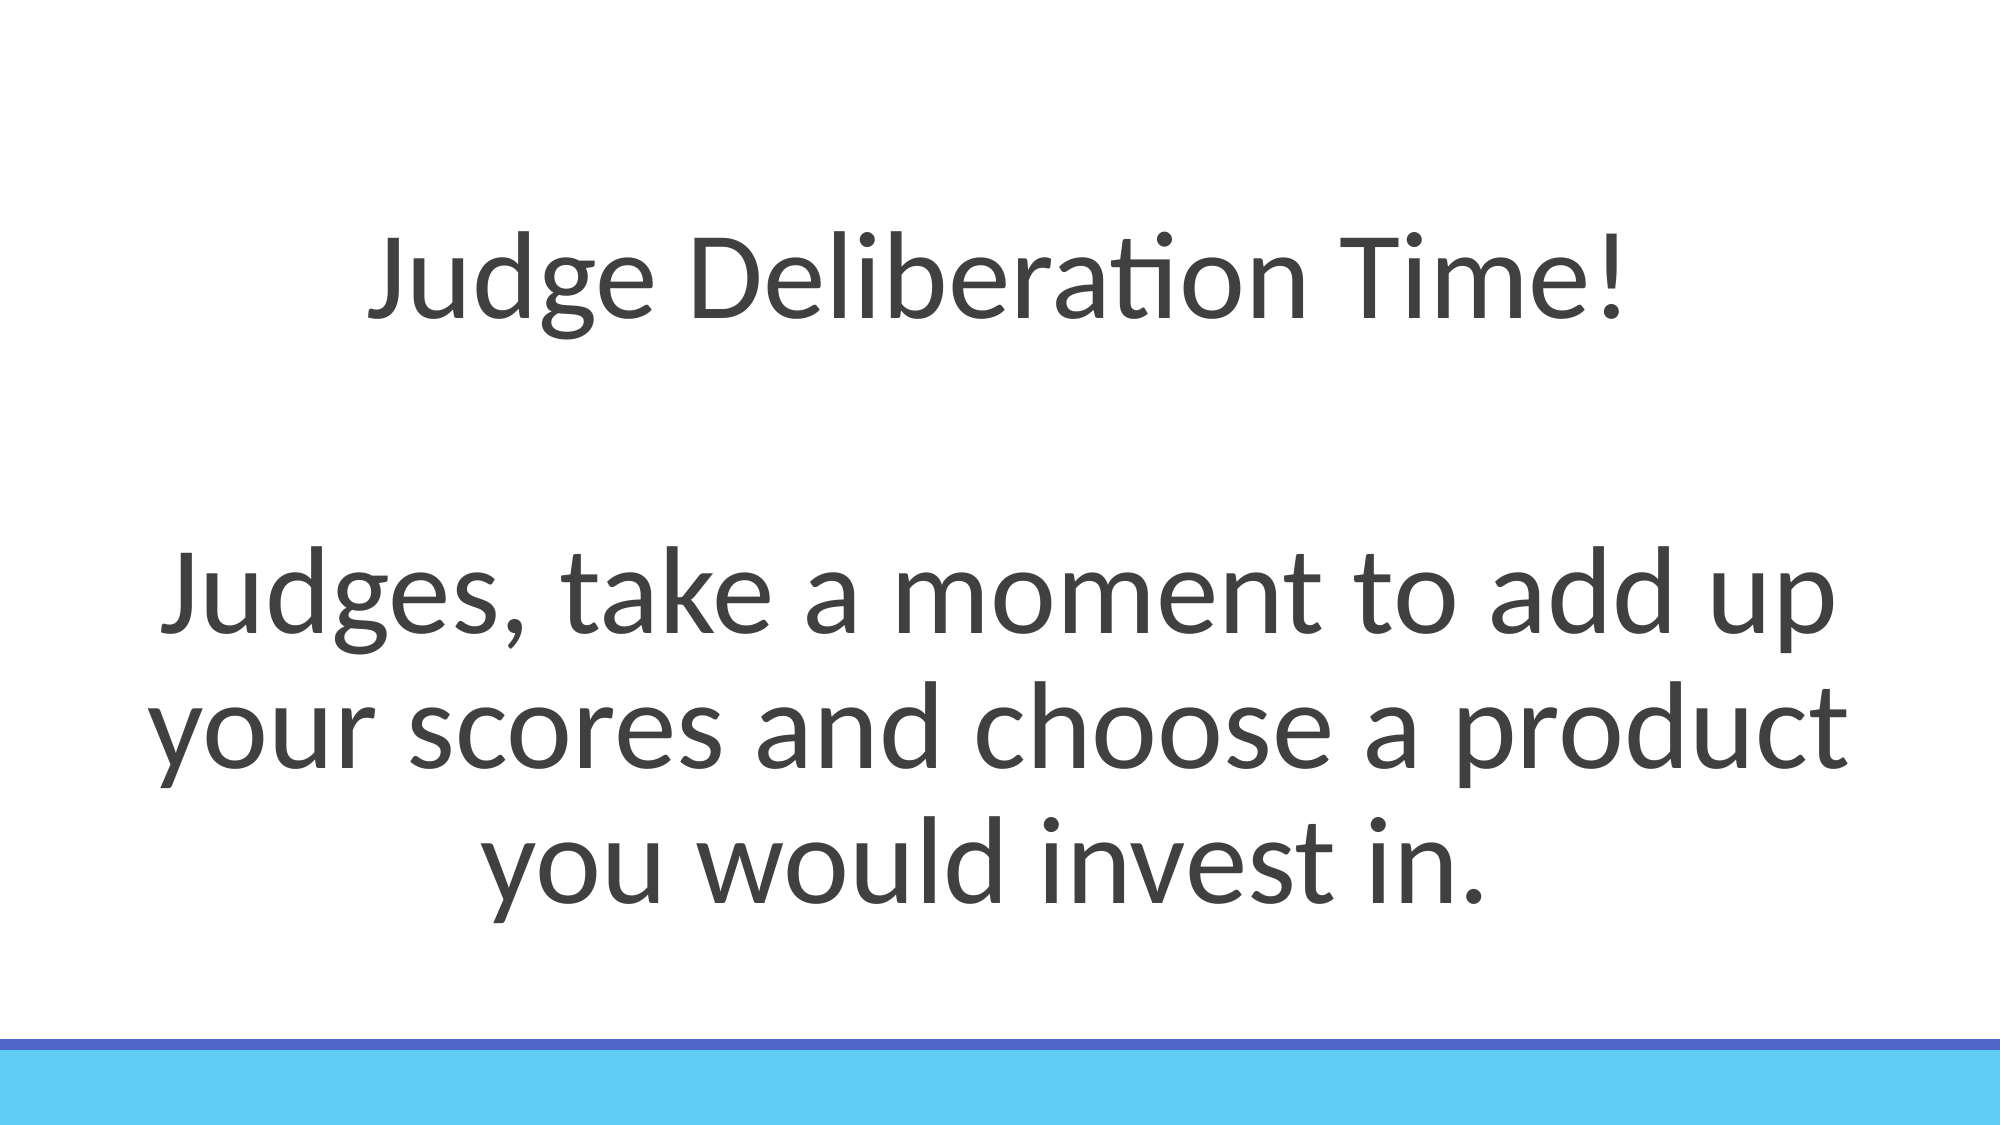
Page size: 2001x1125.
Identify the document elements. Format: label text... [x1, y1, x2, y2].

list Judge Deliberation Time! Judges, take a moment to add up your scores and choose a product you would invest in. [61, 203, 1939, 963]
